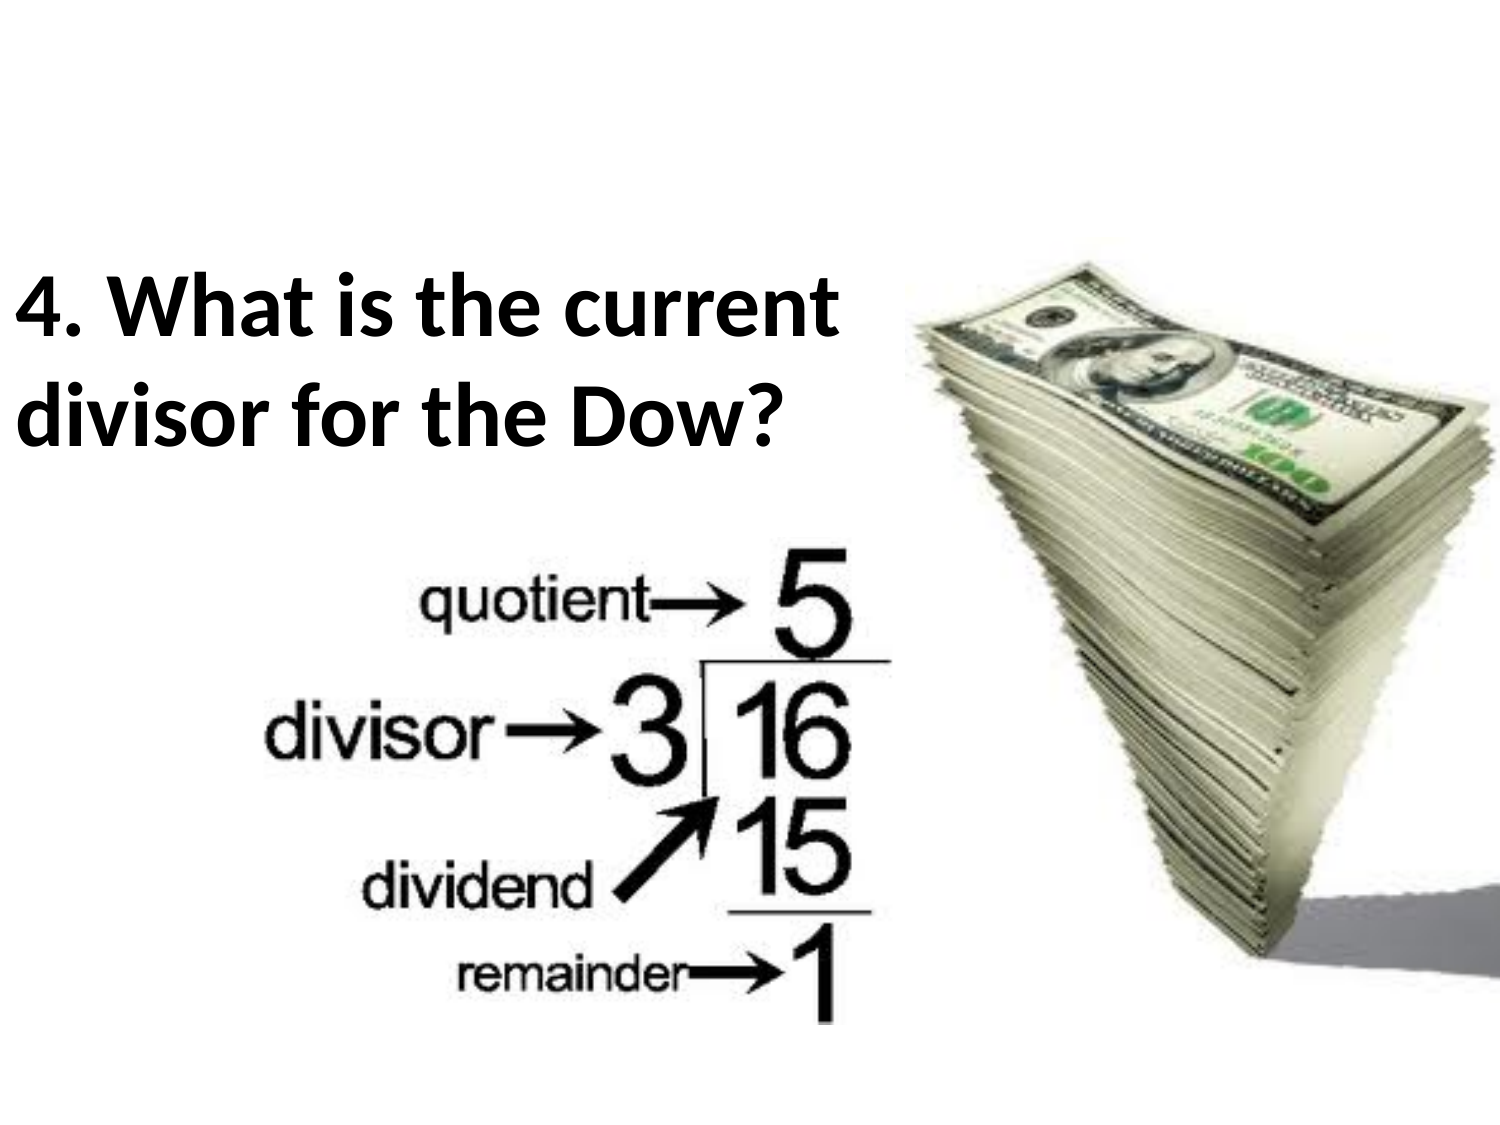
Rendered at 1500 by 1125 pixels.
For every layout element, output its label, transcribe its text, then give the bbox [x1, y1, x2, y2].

title 4. What is the current divisor for the Dow? [0, 24, 905, 1125]
picture [245, 237, 1500, 1026]
